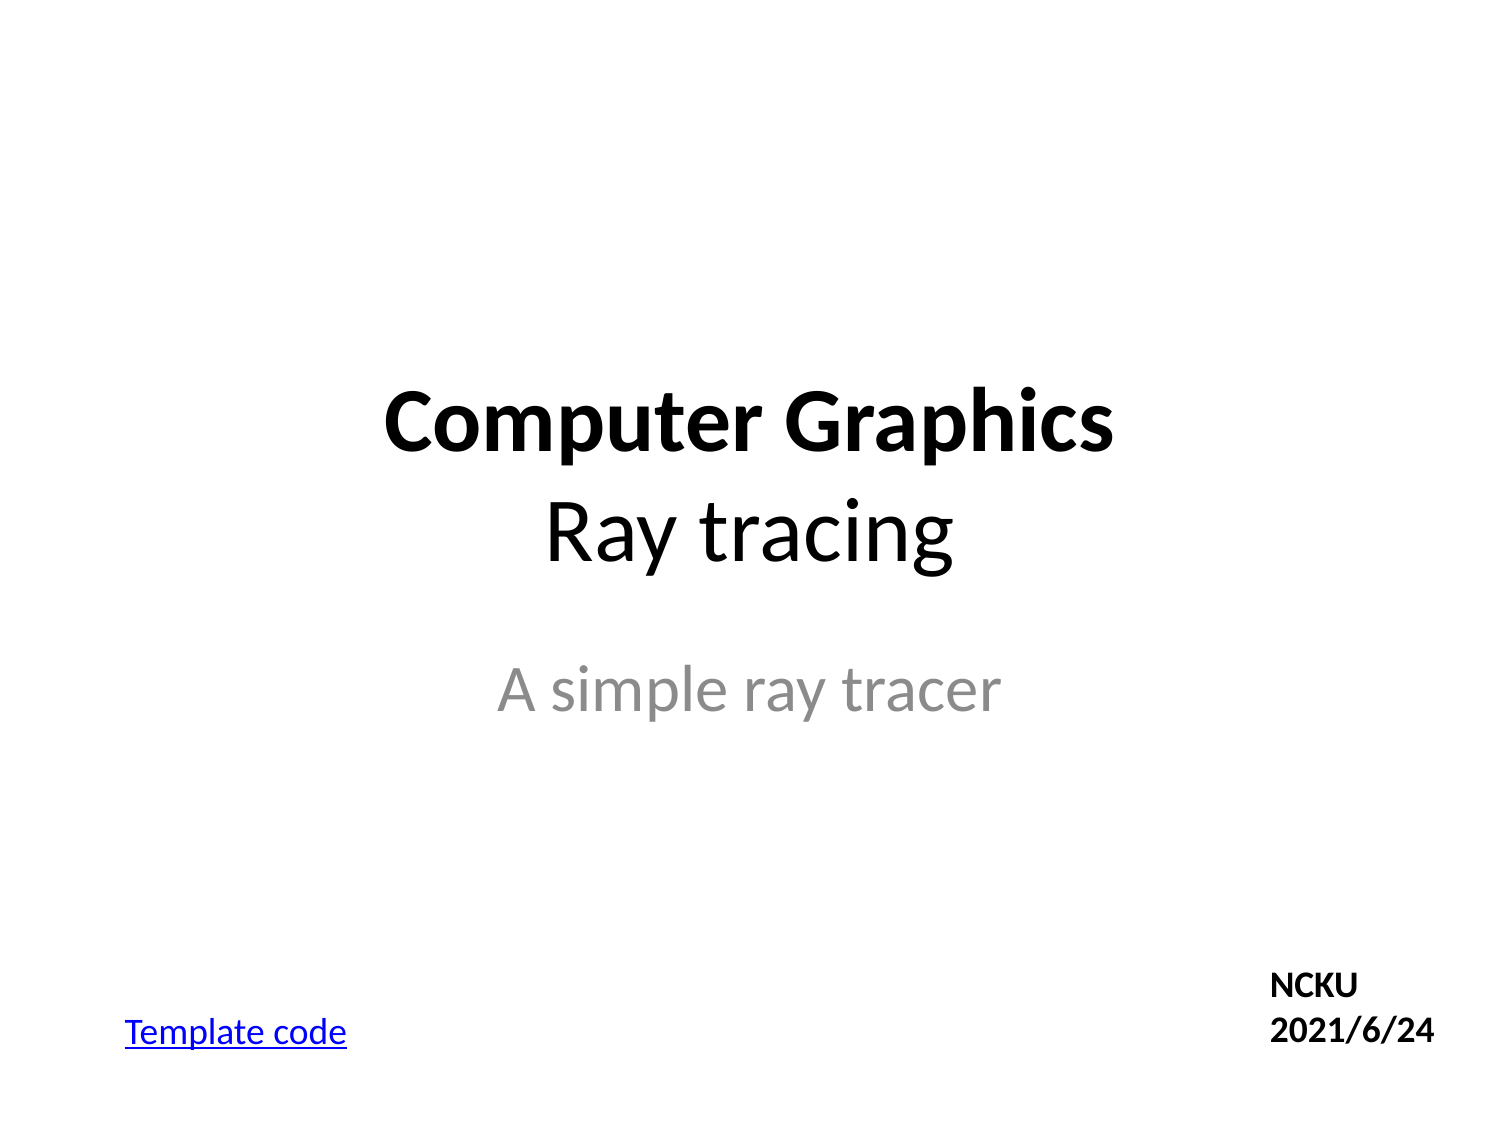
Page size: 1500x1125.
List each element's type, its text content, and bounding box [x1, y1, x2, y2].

subtitle A simple ray tracer [225, 637, 1275, 925]
title Computer Graphics Ray tracing [112, 349, 1388, 591]
text_box Template code [109, 999, 465, 1060]
text_box NCKU 2021/6/24 [1255, 952, 1500, 1057]
